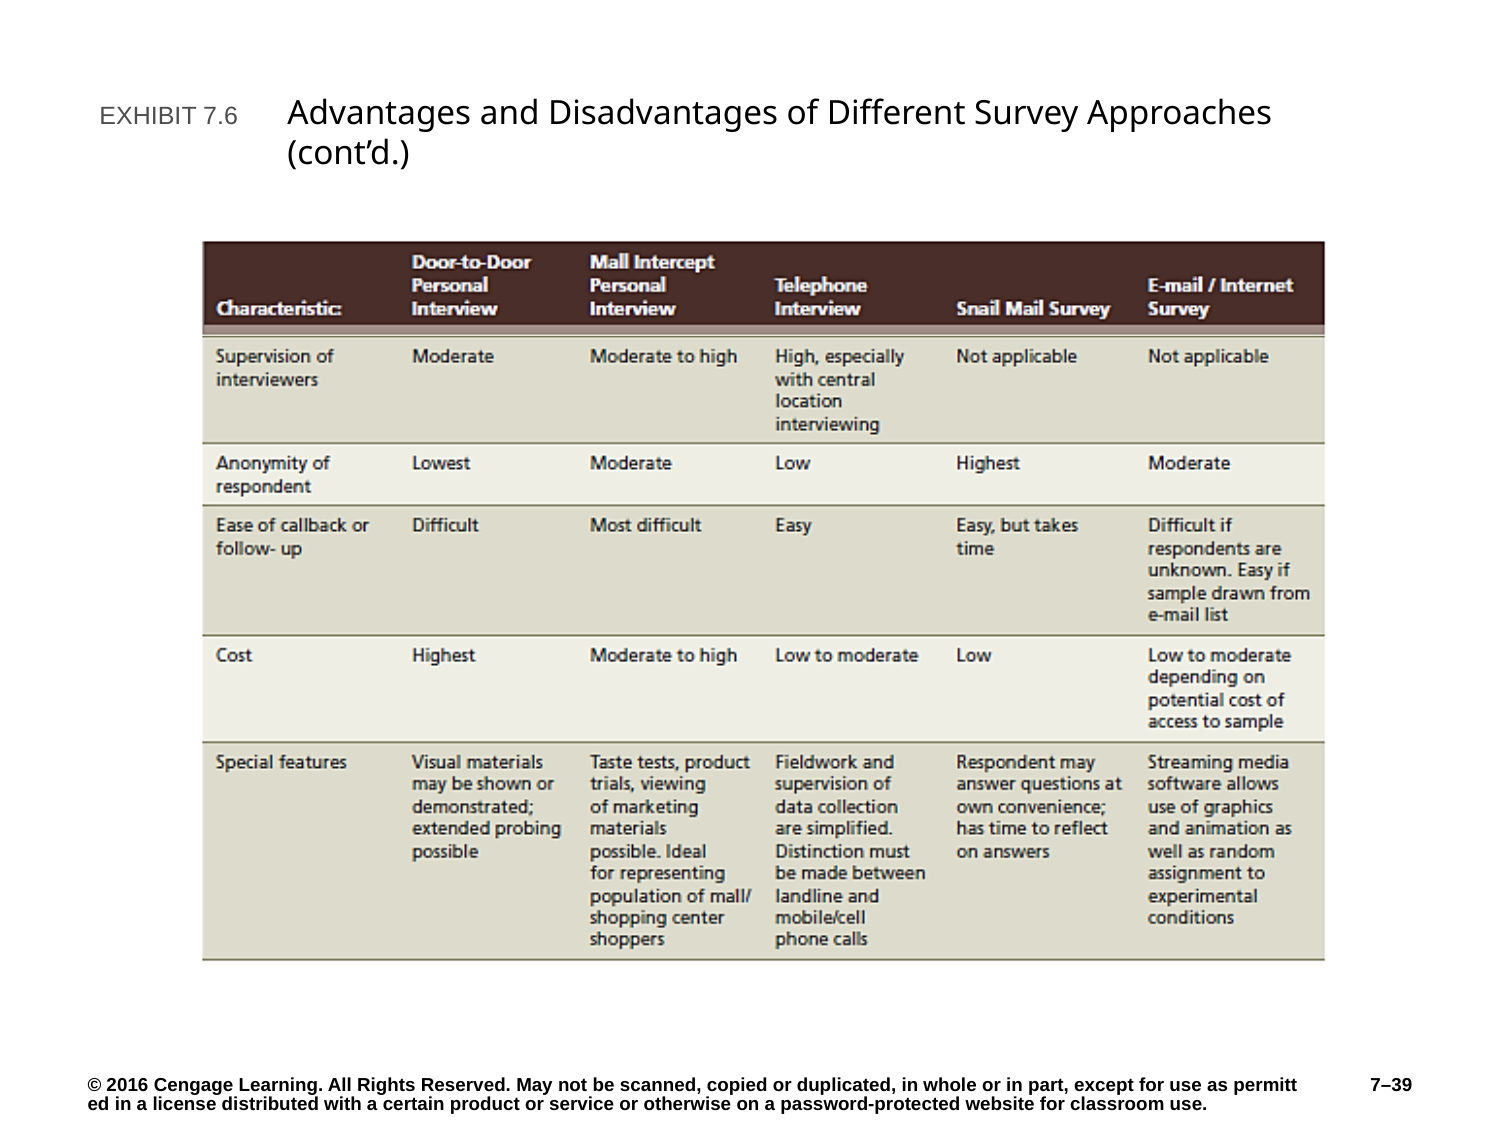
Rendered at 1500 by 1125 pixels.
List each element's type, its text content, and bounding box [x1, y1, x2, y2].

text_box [199, 238, 1331, 965]
footer © 2016 Cengage Learning. All Rights Reserved. May not be scanned, copied or duplicated, in whole or in part, except for use as permitted in a license distributed with a certain product or service or otherwise on a password-protected website for classroom use. [87, 1057, 1050, 1103]
text_box EXHIBIT 7.6 Advantages and Disadvantages of Different Survey Approaches (cont’d.) [84, 84, 1414, 179]
slide_number 7–39 [1050, 1042, 1413, 1103]
